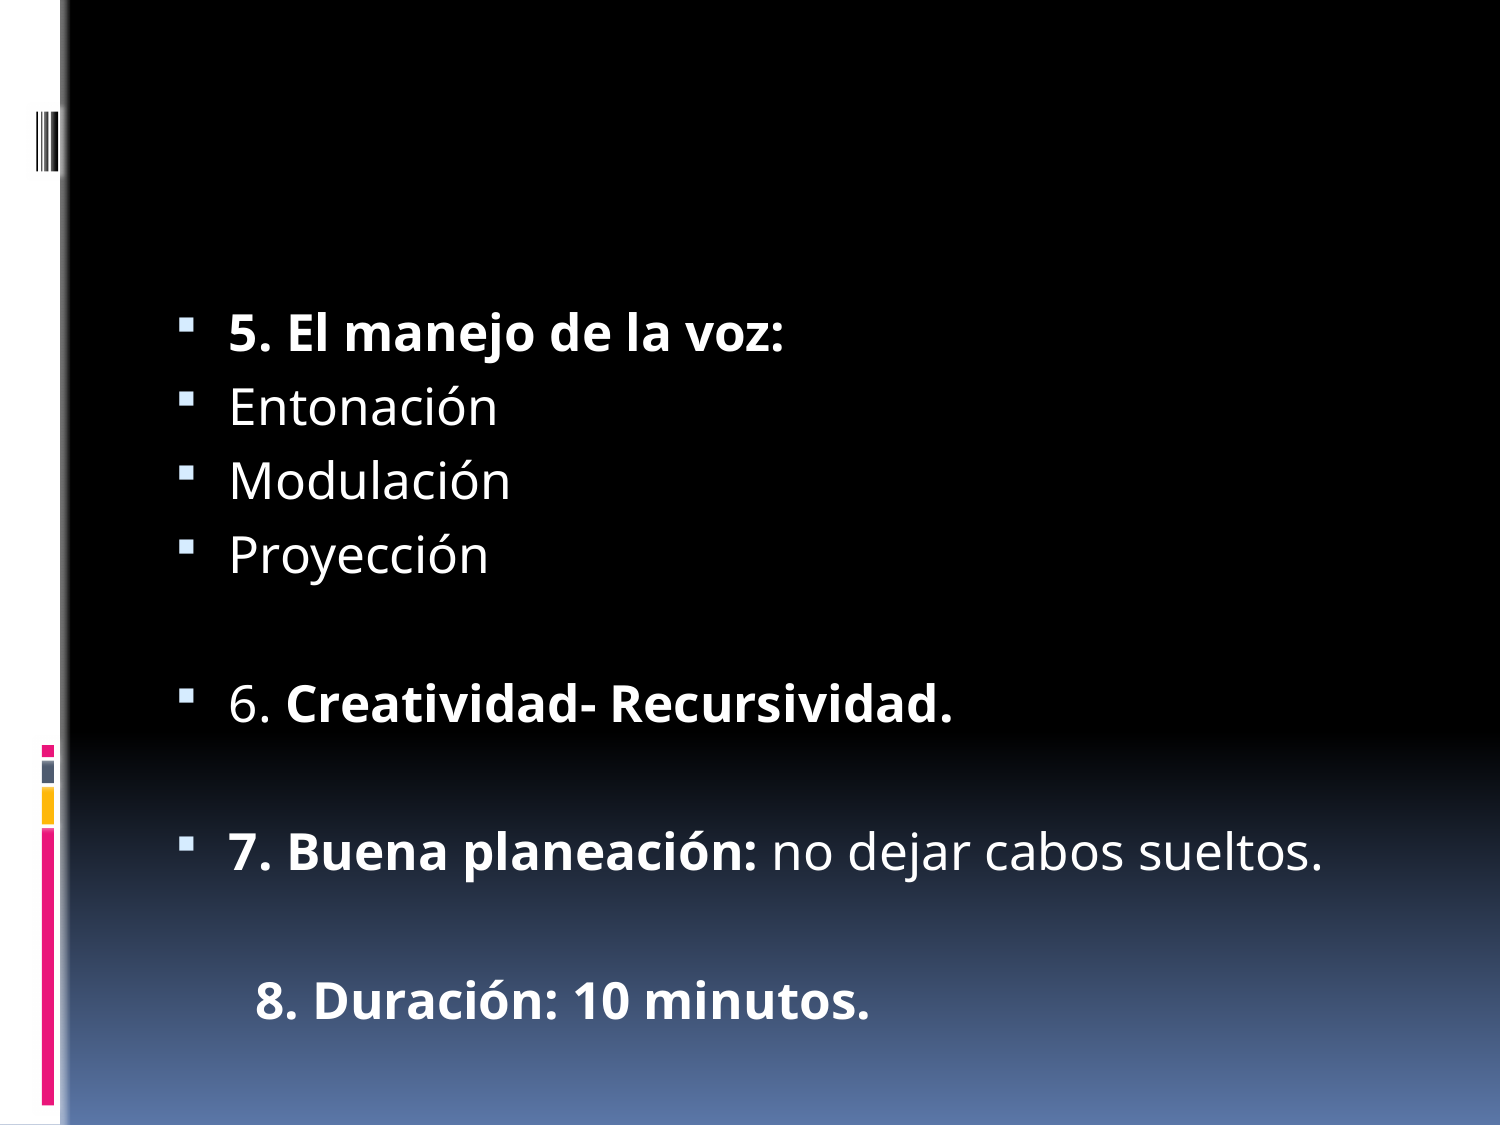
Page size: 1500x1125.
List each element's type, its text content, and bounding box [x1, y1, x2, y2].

list 5. El manejo de la voz: Entonación Modulación Proyección 6. Creatividad- Recursividad. 7. Buena planeación: no dejar cabos sueltos. 8. Duración: 10 minutos. [150, 292, 1425, 1043]
